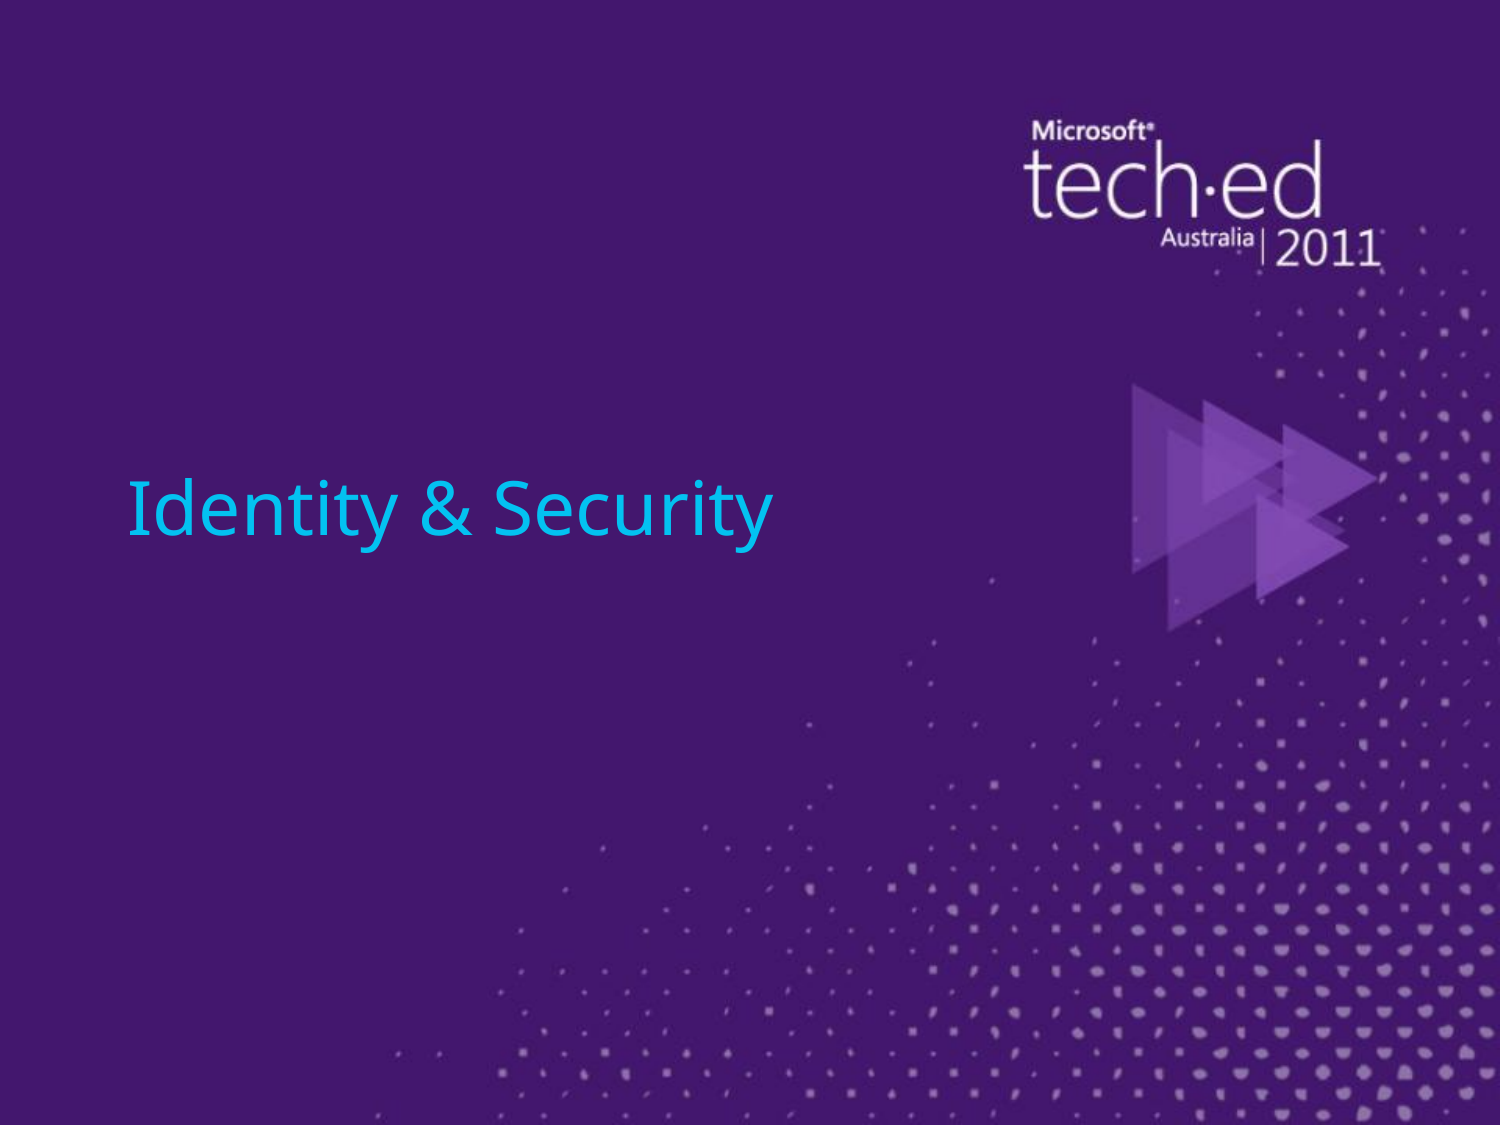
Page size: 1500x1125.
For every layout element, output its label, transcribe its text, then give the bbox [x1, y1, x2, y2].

title Identity & Security [112, 385, 1388, 627]
picture [0, 0, 1500, 1125]
